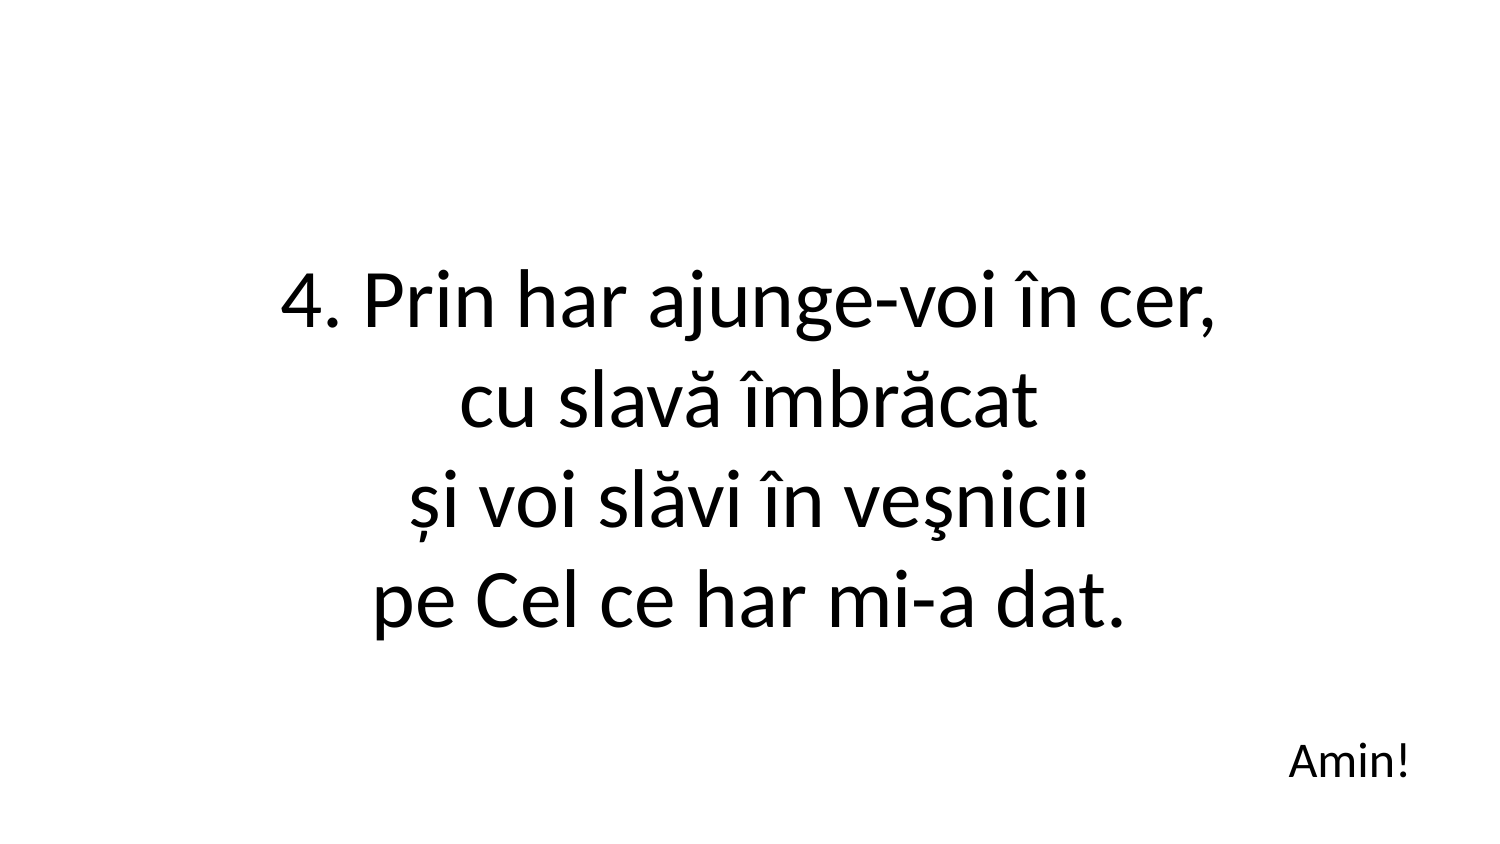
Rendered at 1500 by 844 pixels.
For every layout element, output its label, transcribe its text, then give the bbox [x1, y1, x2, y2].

text_box 4. Prin har ajunge-voi în cer, cu slavă îmbrăcat și voi slăvi în veşnicii pe Cel ce har mi-a dat. [265, 192, 1235, 652]
text_box Amin! [1273, 674, 1427, 795]
